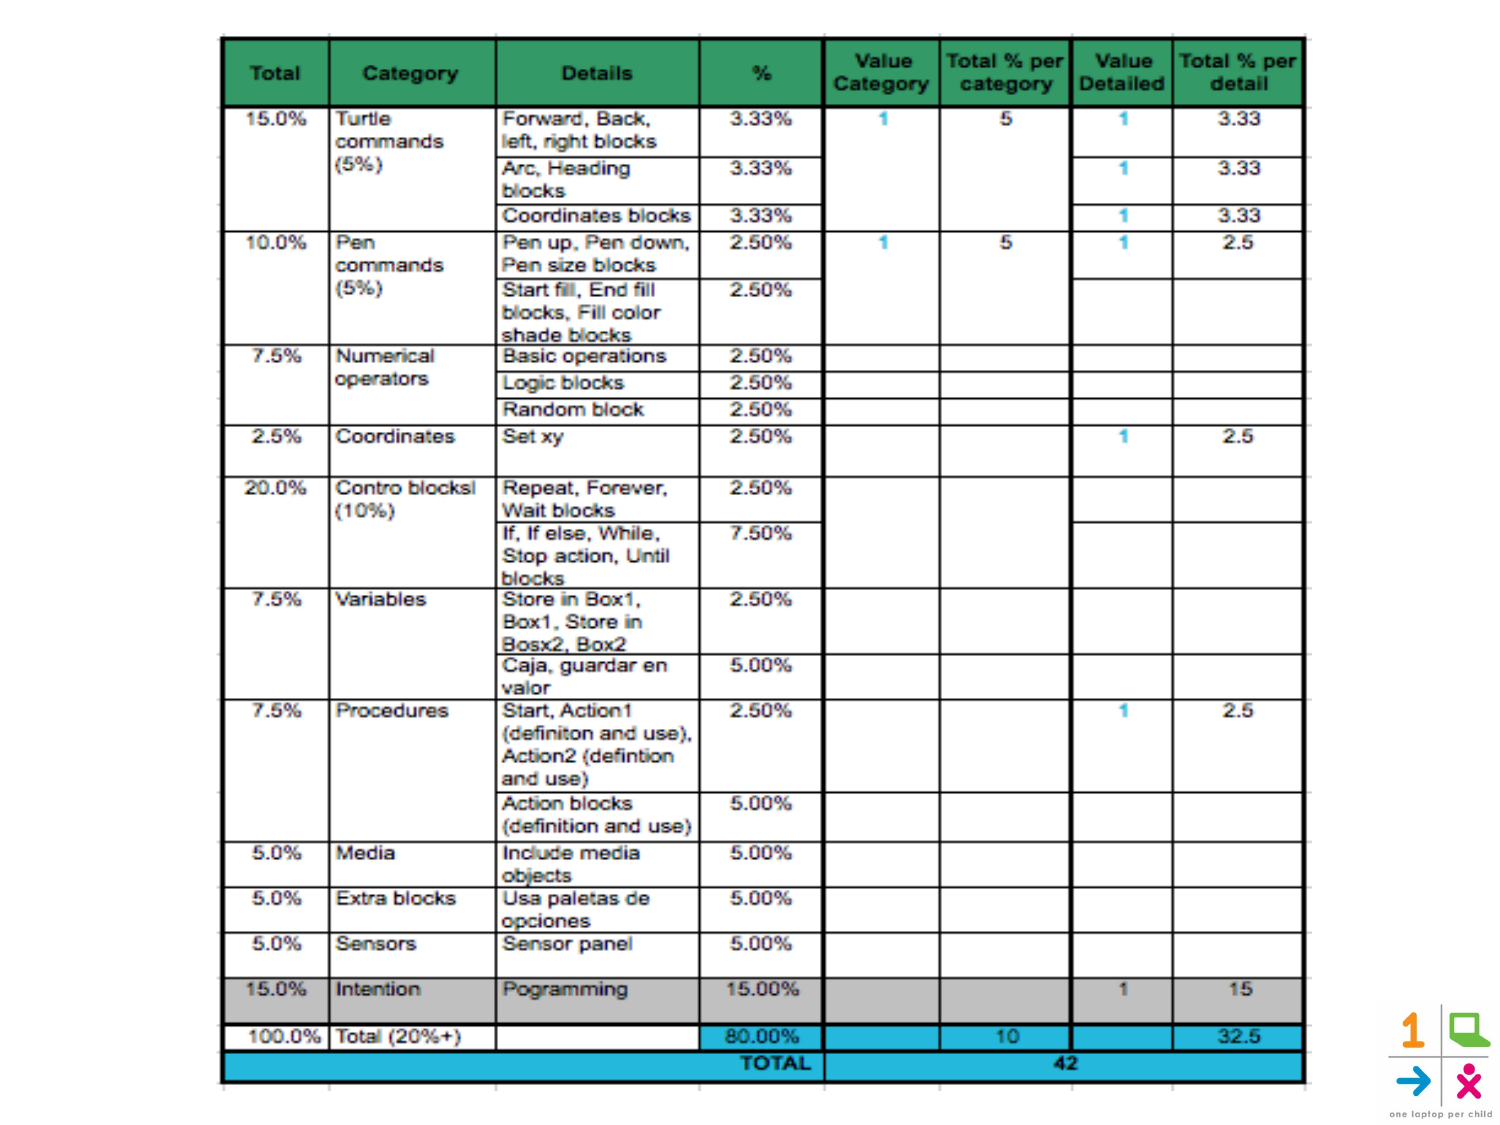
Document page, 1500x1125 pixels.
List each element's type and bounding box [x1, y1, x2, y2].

text_box [216, 33, 1312, 1091]
text_box [1378, 1000, 1500, 1125]
